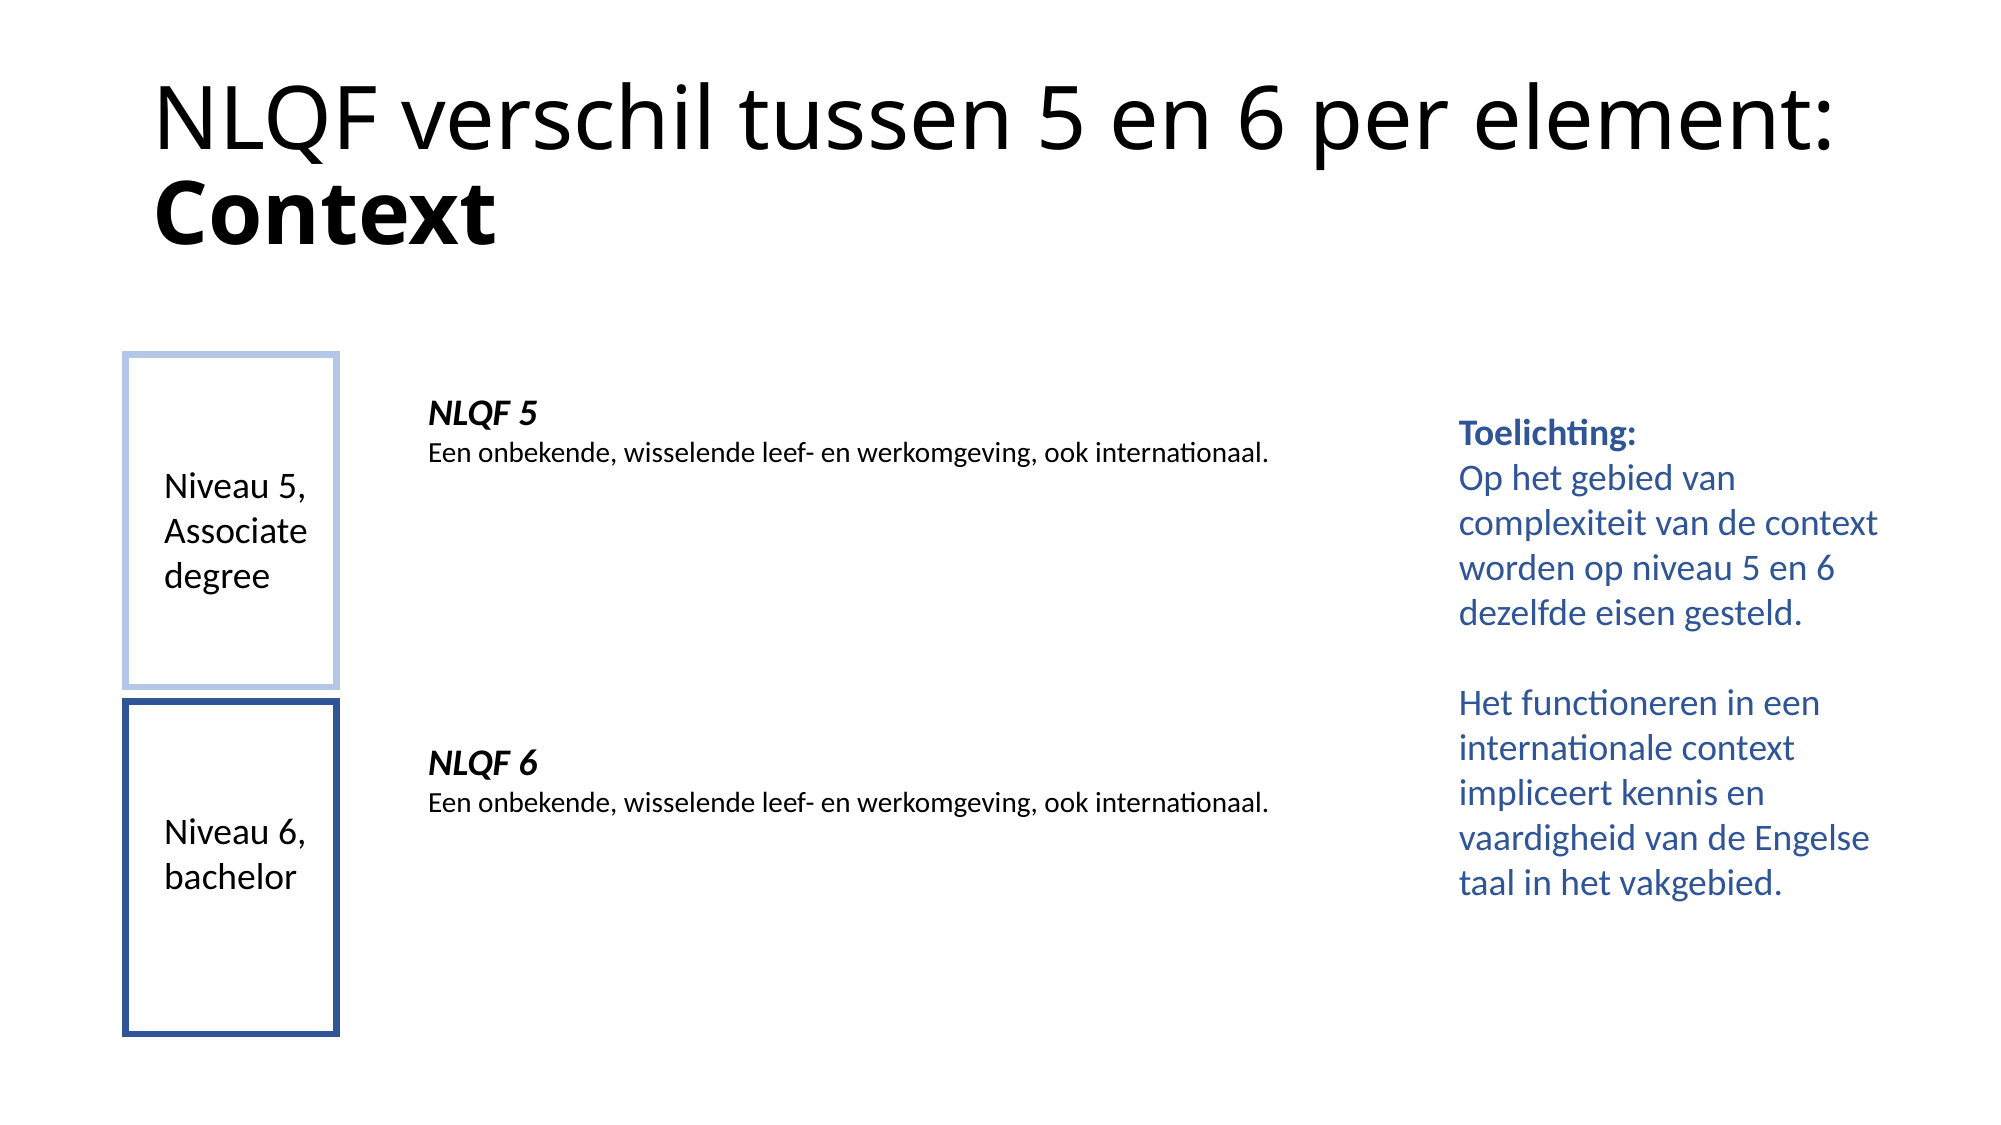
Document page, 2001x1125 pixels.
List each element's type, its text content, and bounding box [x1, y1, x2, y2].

title NLQF verschil tussen 5 en 6 per element: Context [137, 59, 1863, 278]
text_box NLQF 5 Een onbekende, wisselende leef- en werkomgeving, ook internationaal. NLQF 6 Een onbekende, wisselende leef- en werkomgeving, ook internationaal. [413, 380, 1793, 931]
text_box Toelichting: Op het gebied van complexiteit van de context worden op niveau 5 en 6 dezelfde eisen gesteld. Het functioneren in een internationale context impliceert kennis en vaardigheid van de Engelse taal in het vakgebied. [1443, 401, 1926, 911]
text_box [124, 354, 337, 688]
text_box [124, 700, 337, 1035]
text_box Niveau 5, Associate degree [149, 453, 390, 604]
text_box Niveau 6, bachelor [149, 799, 337, 905]
